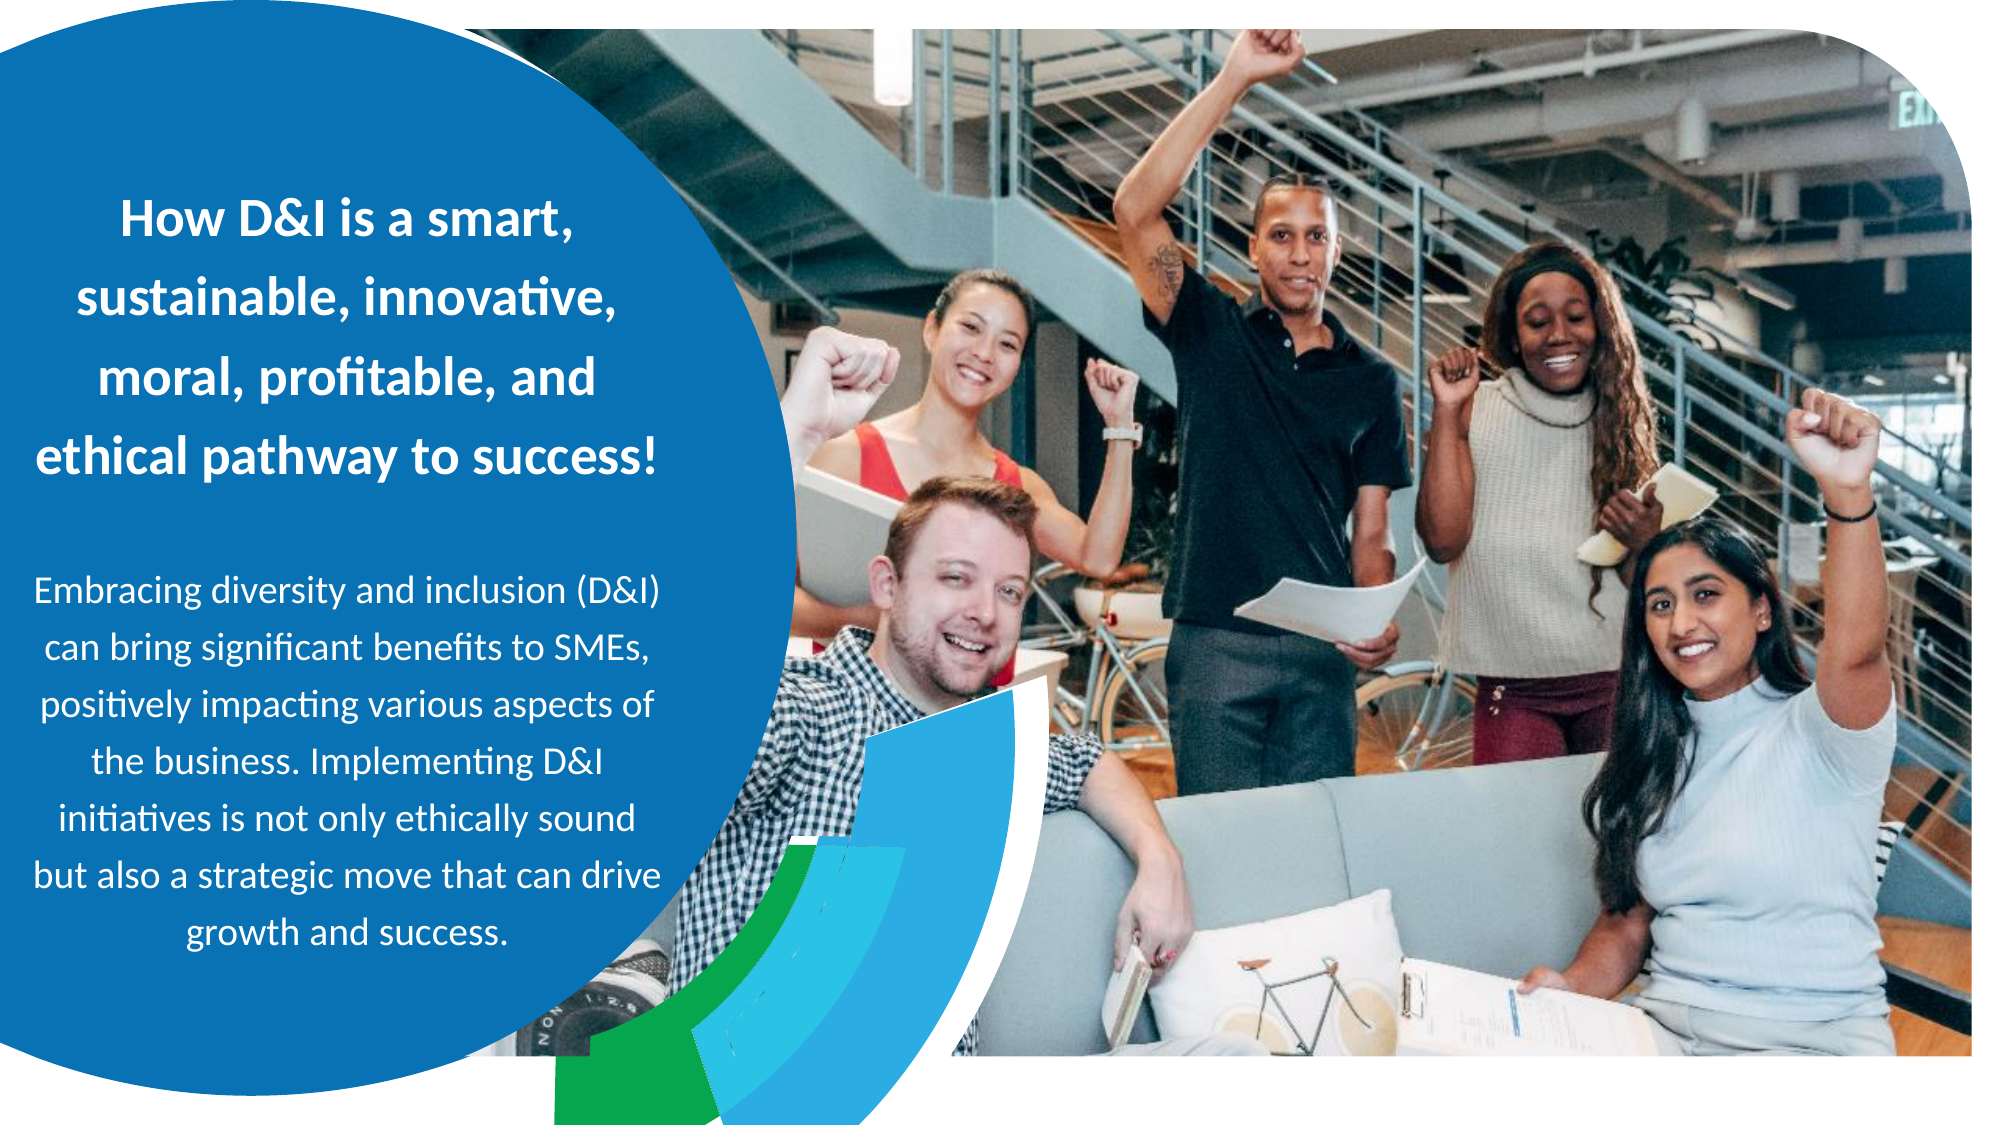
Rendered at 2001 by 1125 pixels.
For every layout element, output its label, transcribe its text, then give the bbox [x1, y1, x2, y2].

list How D&I is a smart, sustainable, innovative, moral, profitable, and ethical pathway to success! Embracing diversity and inclusion (D&I) can bring significant benefits to SMEs, positively impacting various aspects of the business. Implementing D&I initiatives is not only ethically sound but also a strategic move that can drive growth and success. [12, 140, 464, 1015]
picture [557, 29, 563, 36]
picture [1868, 267, 1875, 274]
picture [1893, 330, 1904, 335]
picture [1908, 329, 1917, 334]
picture [464, 29, 1972, 1057]
picture [1910, 336, 1929, 340]
